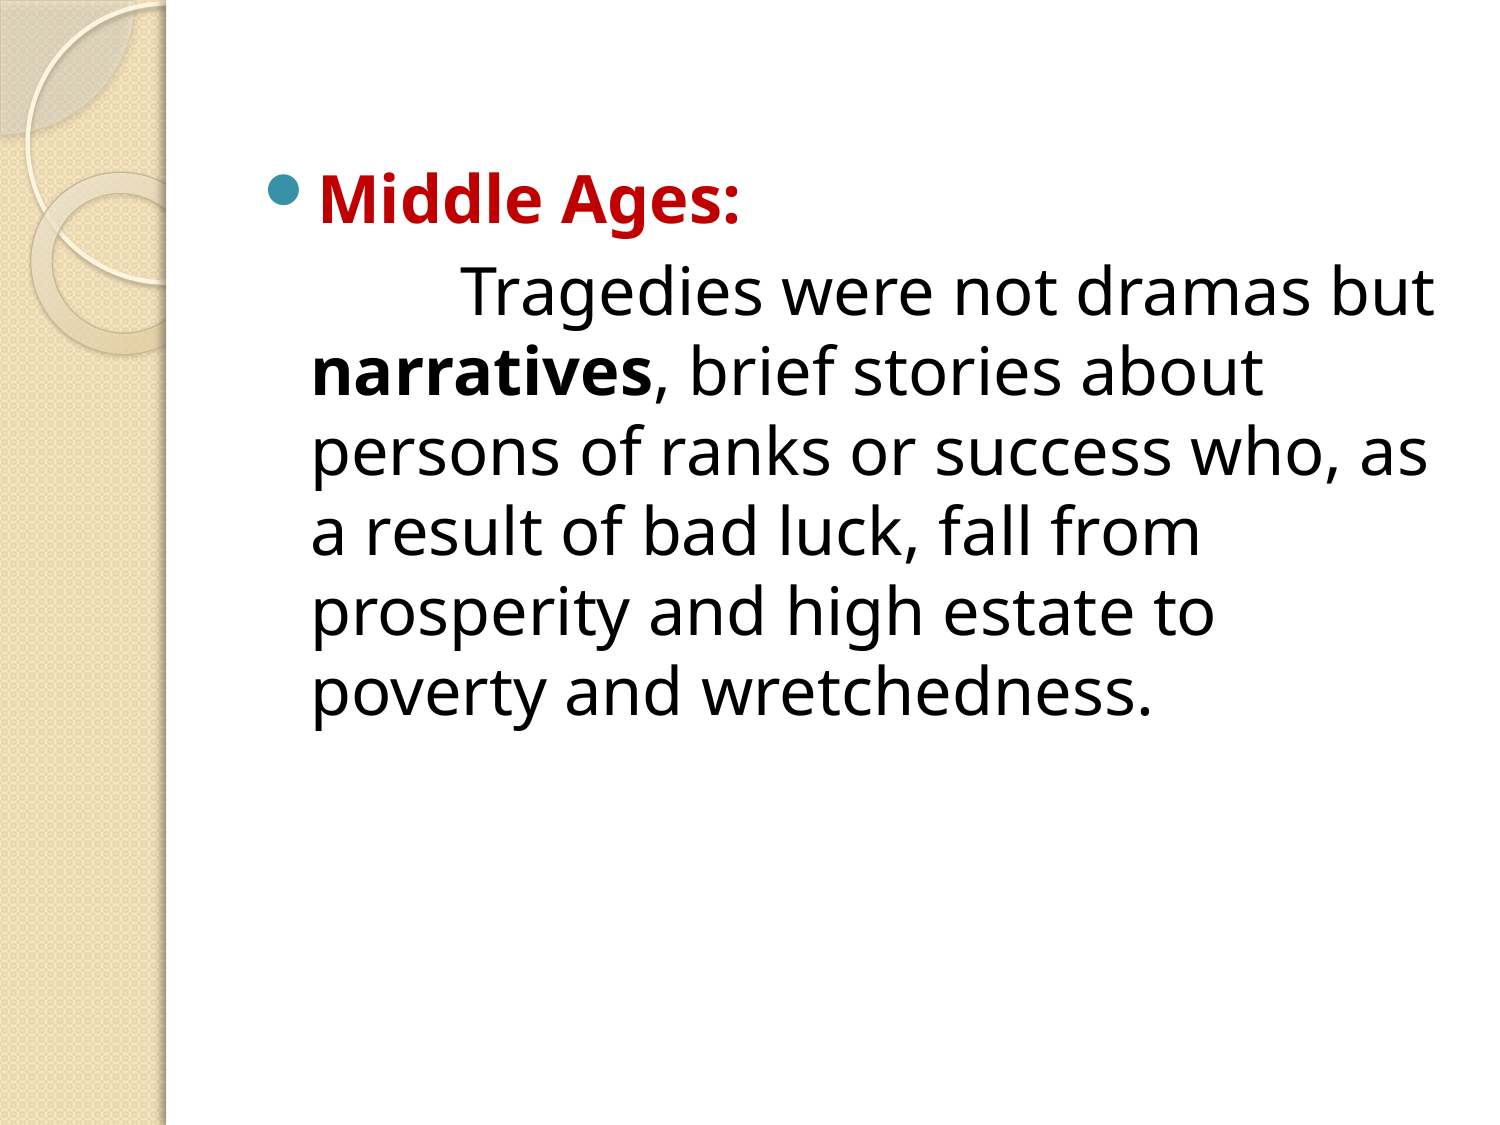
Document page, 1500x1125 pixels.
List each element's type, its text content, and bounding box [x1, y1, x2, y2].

list Middle Ages: Tragedies were not dramas but narratives, brief stories about persons of ranks or success who, as a result of bad luck, fall from prosperity and high estate to poverty and wretchedness. [235, 149, 1466, 1025]
